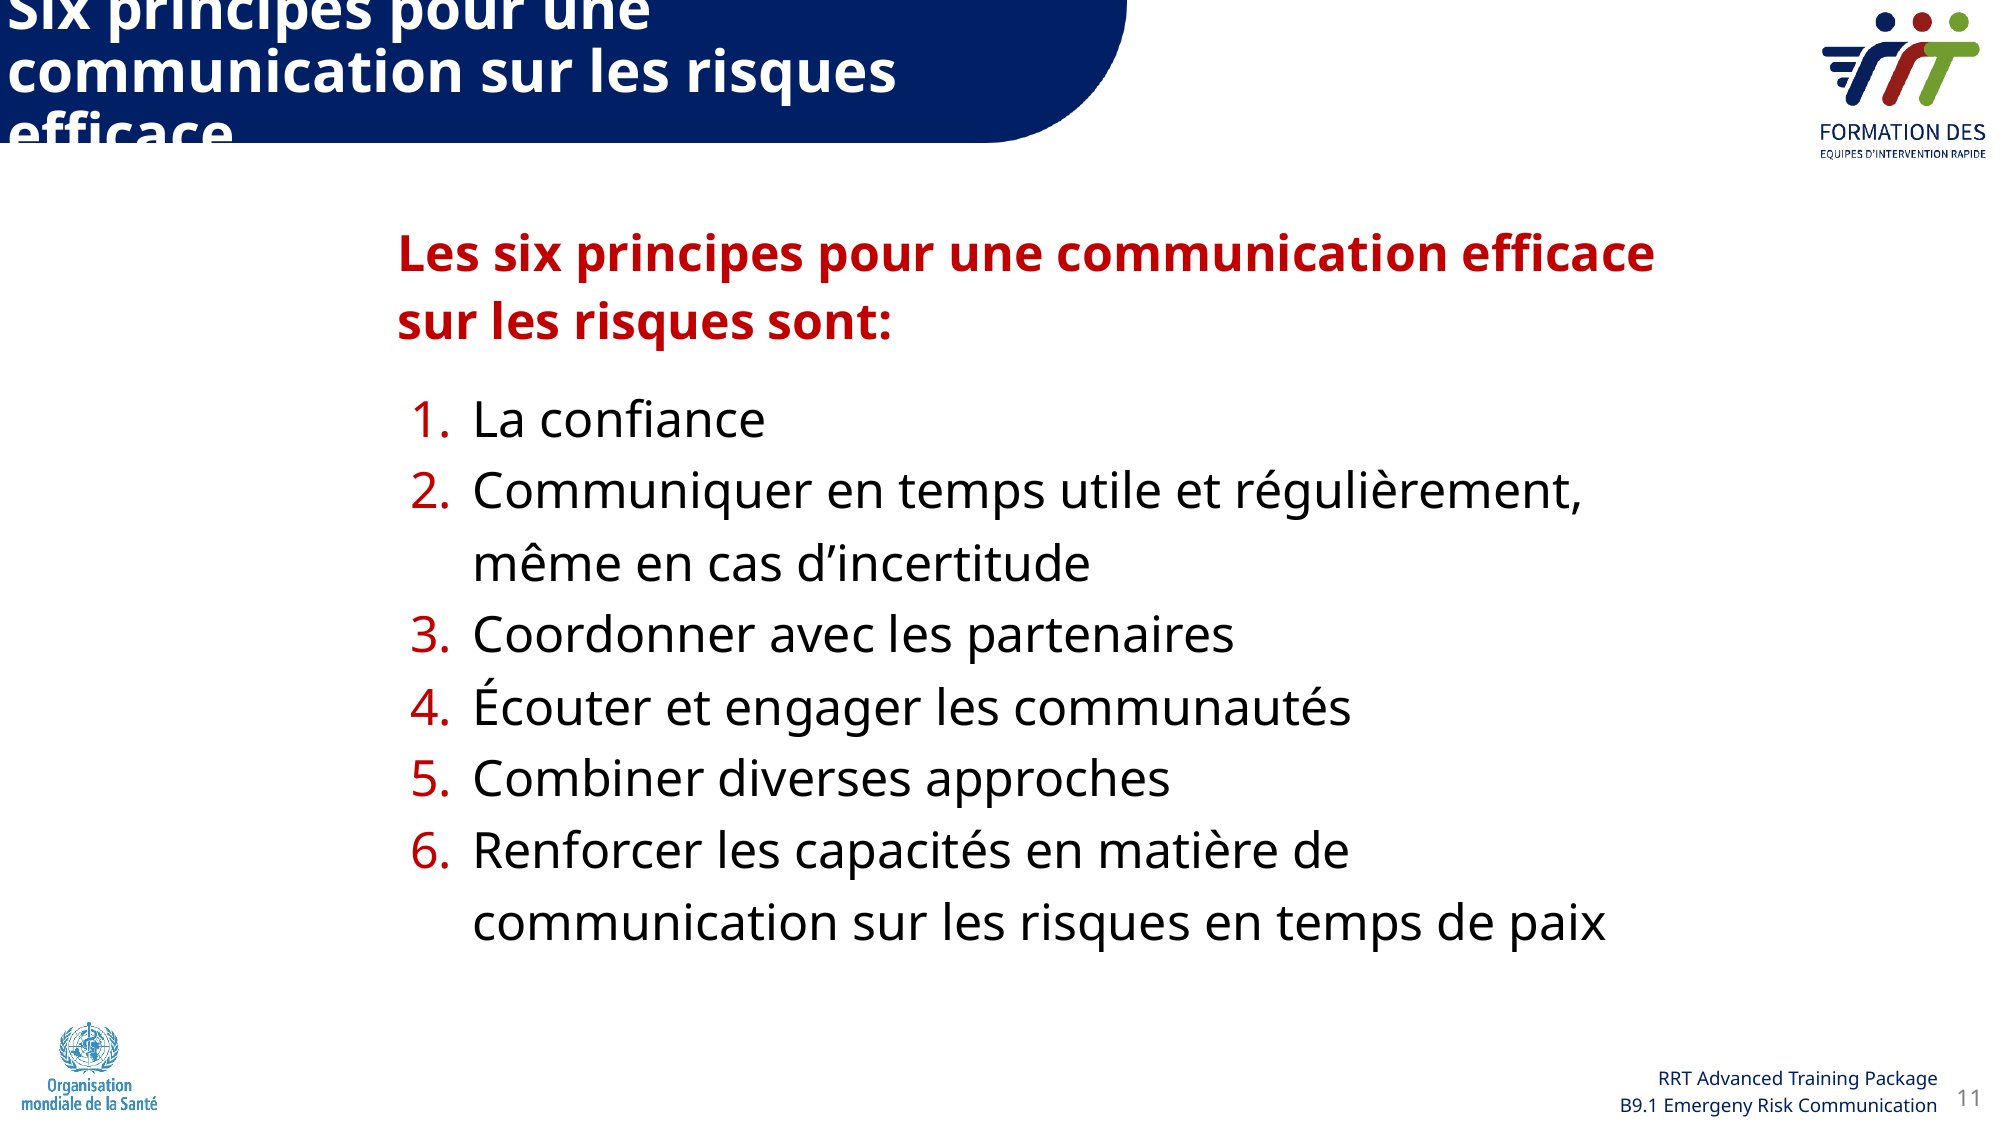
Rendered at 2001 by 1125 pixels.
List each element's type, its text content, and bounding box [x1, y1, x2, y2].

list Les six principes pour une communication efficace sur les risques sont: La confiance Communiquer en temps utile et régulièrement, même en cas d’incertitude Coordonner avec les partenaires Écouter et engager les communautés Combiner diverses approches Renforcer les capacités en matière de communication sur les risques en temps de paix [389, 204, 1740, 969]
picture [1820, 11, 1986, 160]
text_box Six principes pour une communication sur les risques efficace [0, 20, 1080, 127]
picture [0, 0, 1127, 143]
picture [20, 1020, 158, 1111]
